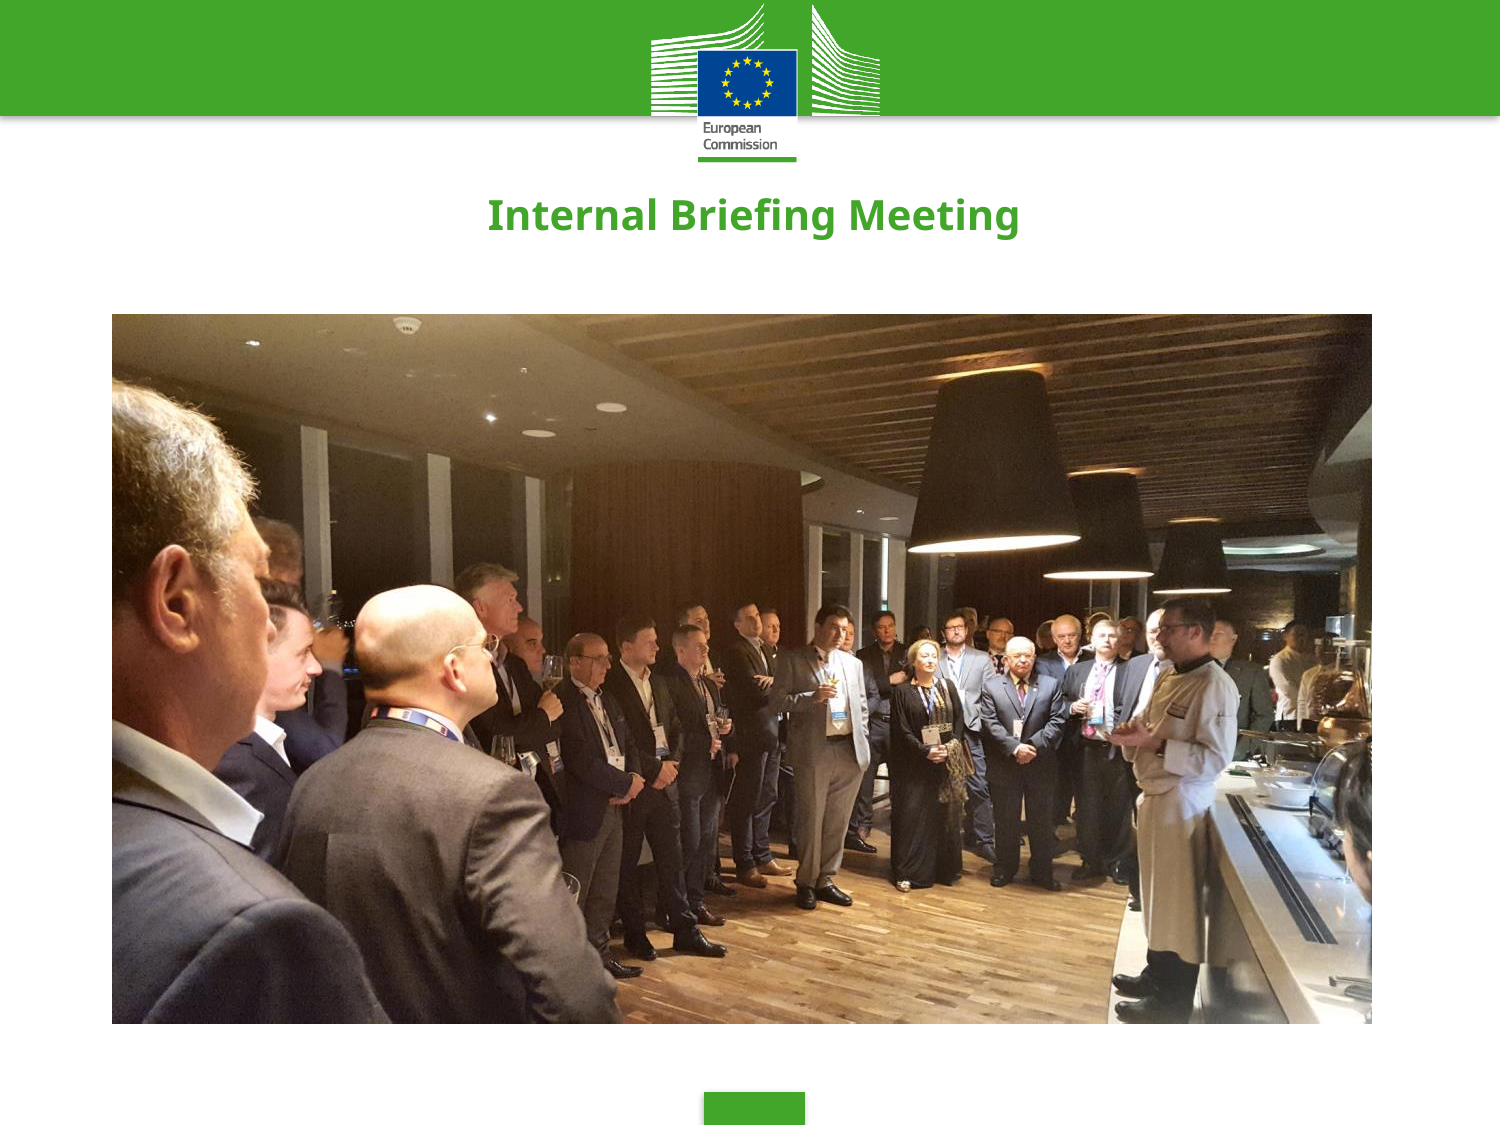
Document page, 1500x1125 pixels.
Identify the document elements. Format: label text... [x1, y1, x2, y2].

picture [614, 3, 880, 172]
picture [111, 314, 1373, 1024]
title Internal Briefing Meeting [50, 172, 1459, 256]
